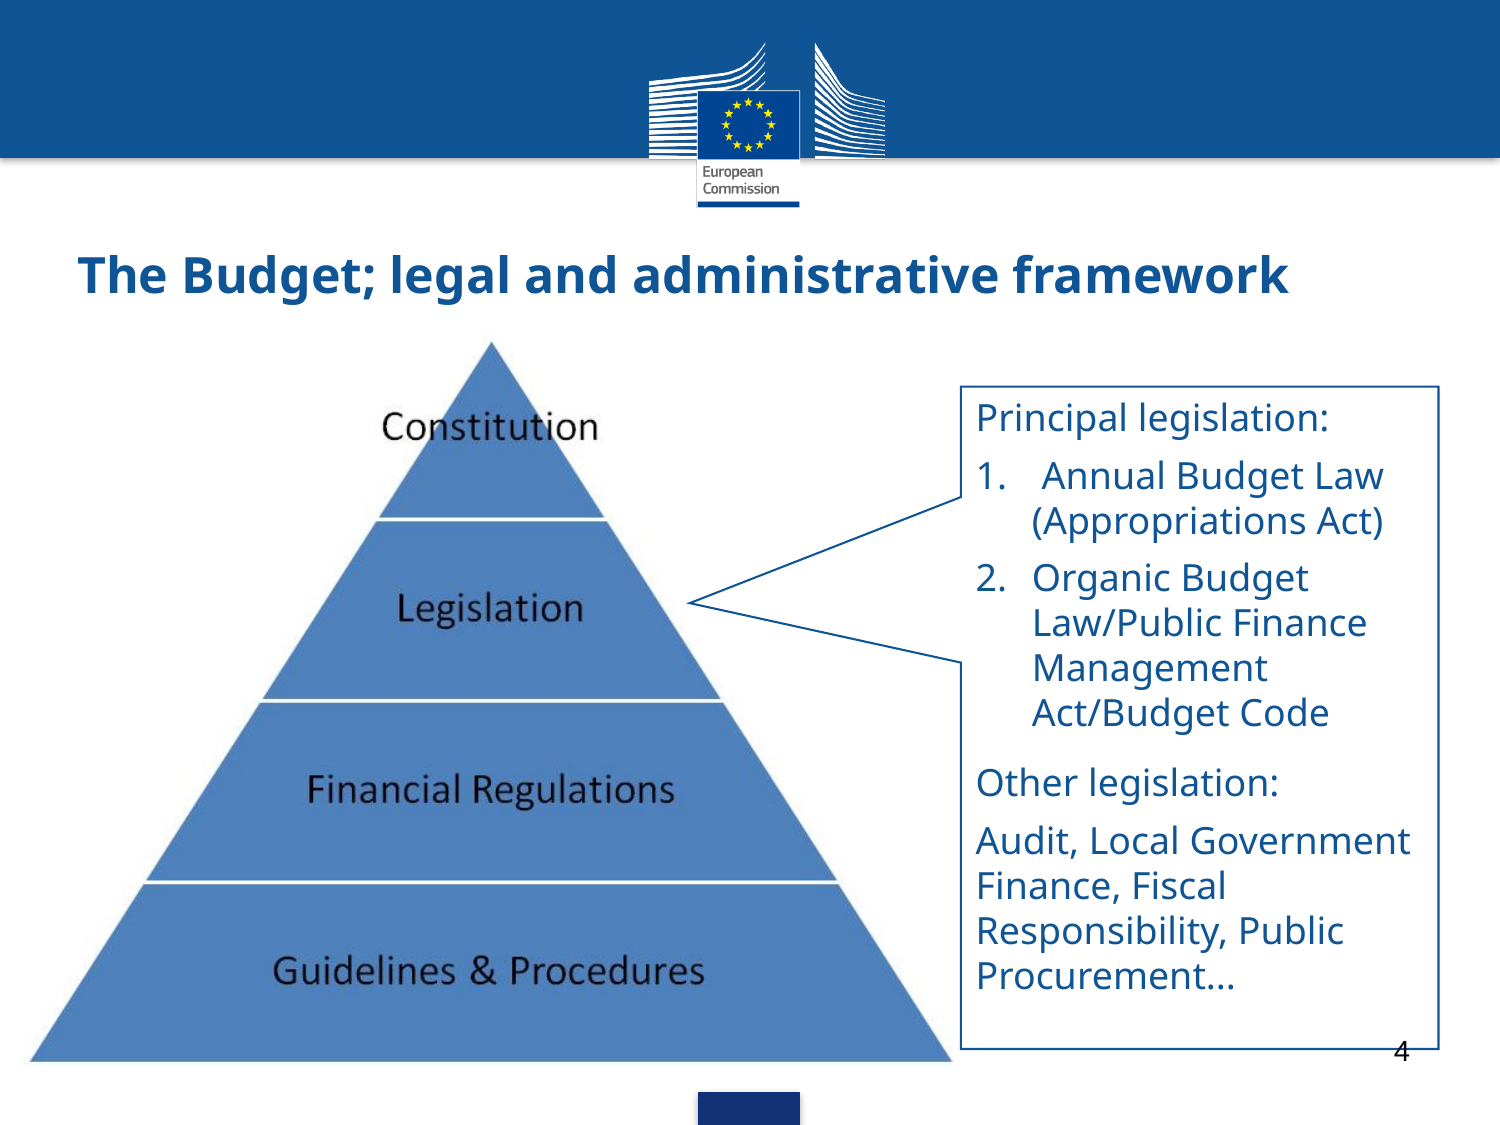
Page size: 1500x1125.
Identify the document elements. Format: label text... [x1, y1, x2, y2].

picture [23, 334, 959, 1067]
title The Budget; legal and administrative framework [3, 207, 1500, 341]
text_box Principal legislation: Annual Budget Law (Appropriations Act) Organic Budget Law/Public Finance Management Act/Budget Code Other legislation: Audit, Local Government Finance, Fiscal Responsibility, Public Procurement... [963, 386, 1439, 1049]
picture [649, 42, 885, 207]
slide_number 4 [1074, 1024, 1426, 1103]
